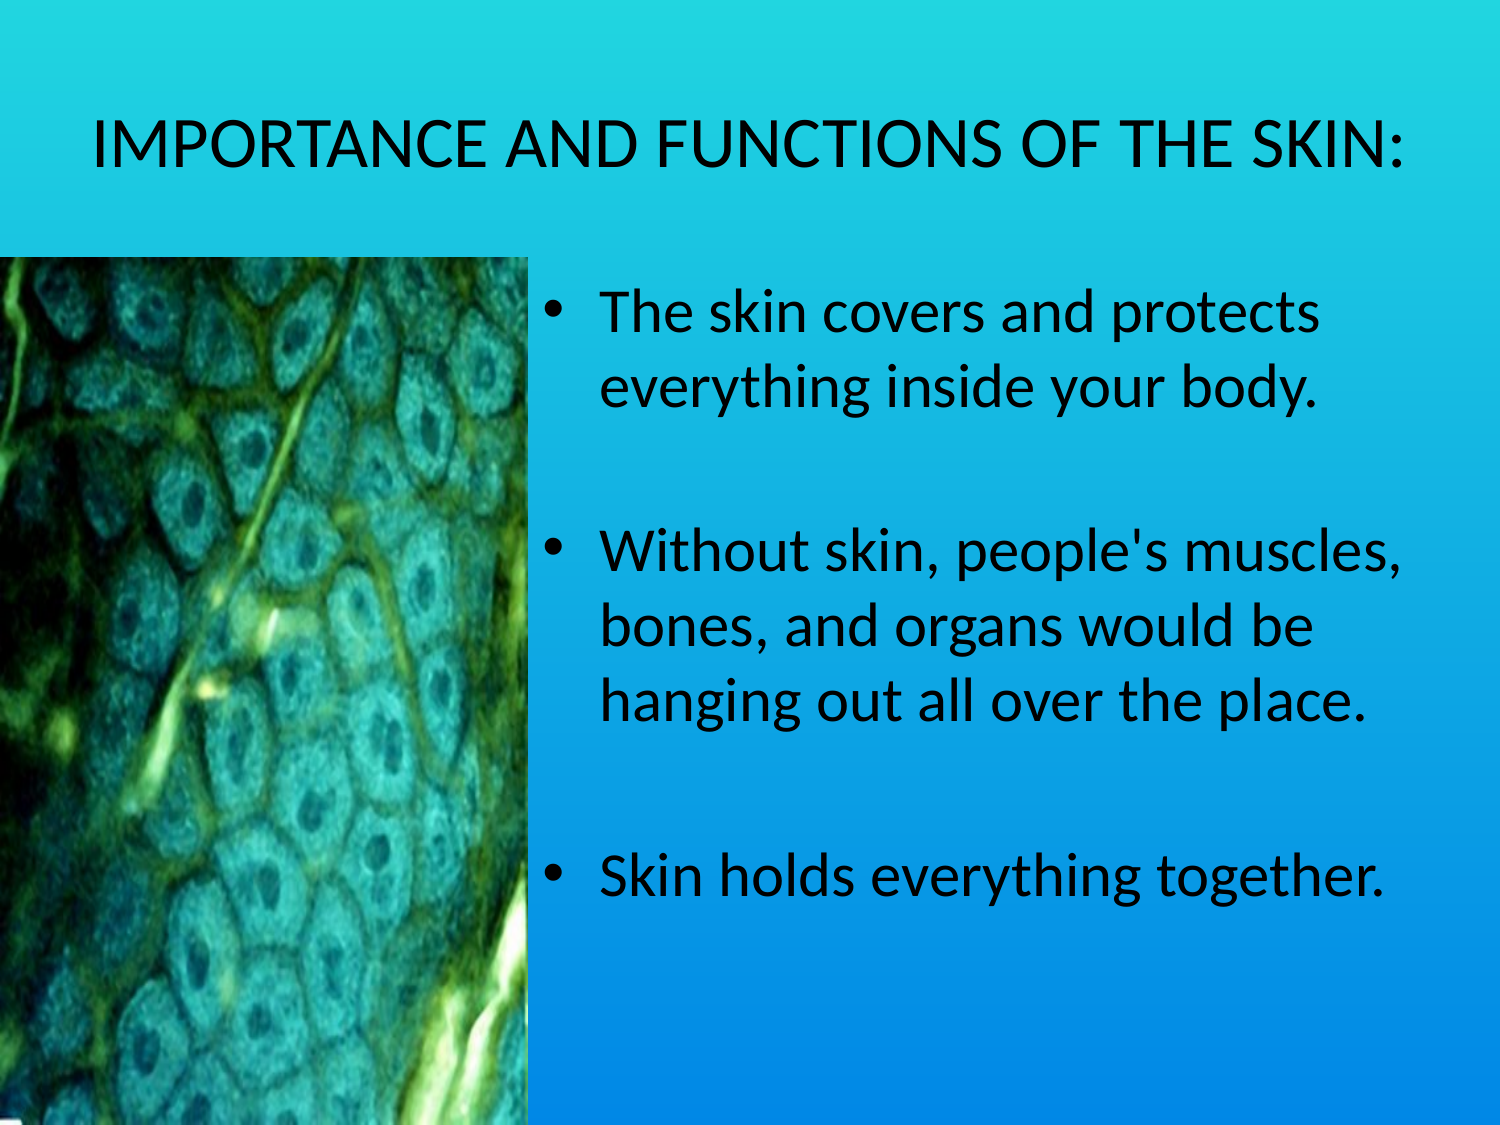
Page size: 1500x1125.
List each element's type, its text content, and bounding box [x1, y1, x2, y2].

picture [0, 257, 528, 1125]
title IMPORTANCE AND FUNCTIONS OF THE SKIN: [74, 44, 1426, 233]
list The skin covers and protects everything inside your body. Without skin, people's muscles, bones, and organs would be hanging out all over the place. Skin holds everything together. [531, 262, 1426, 1006]
